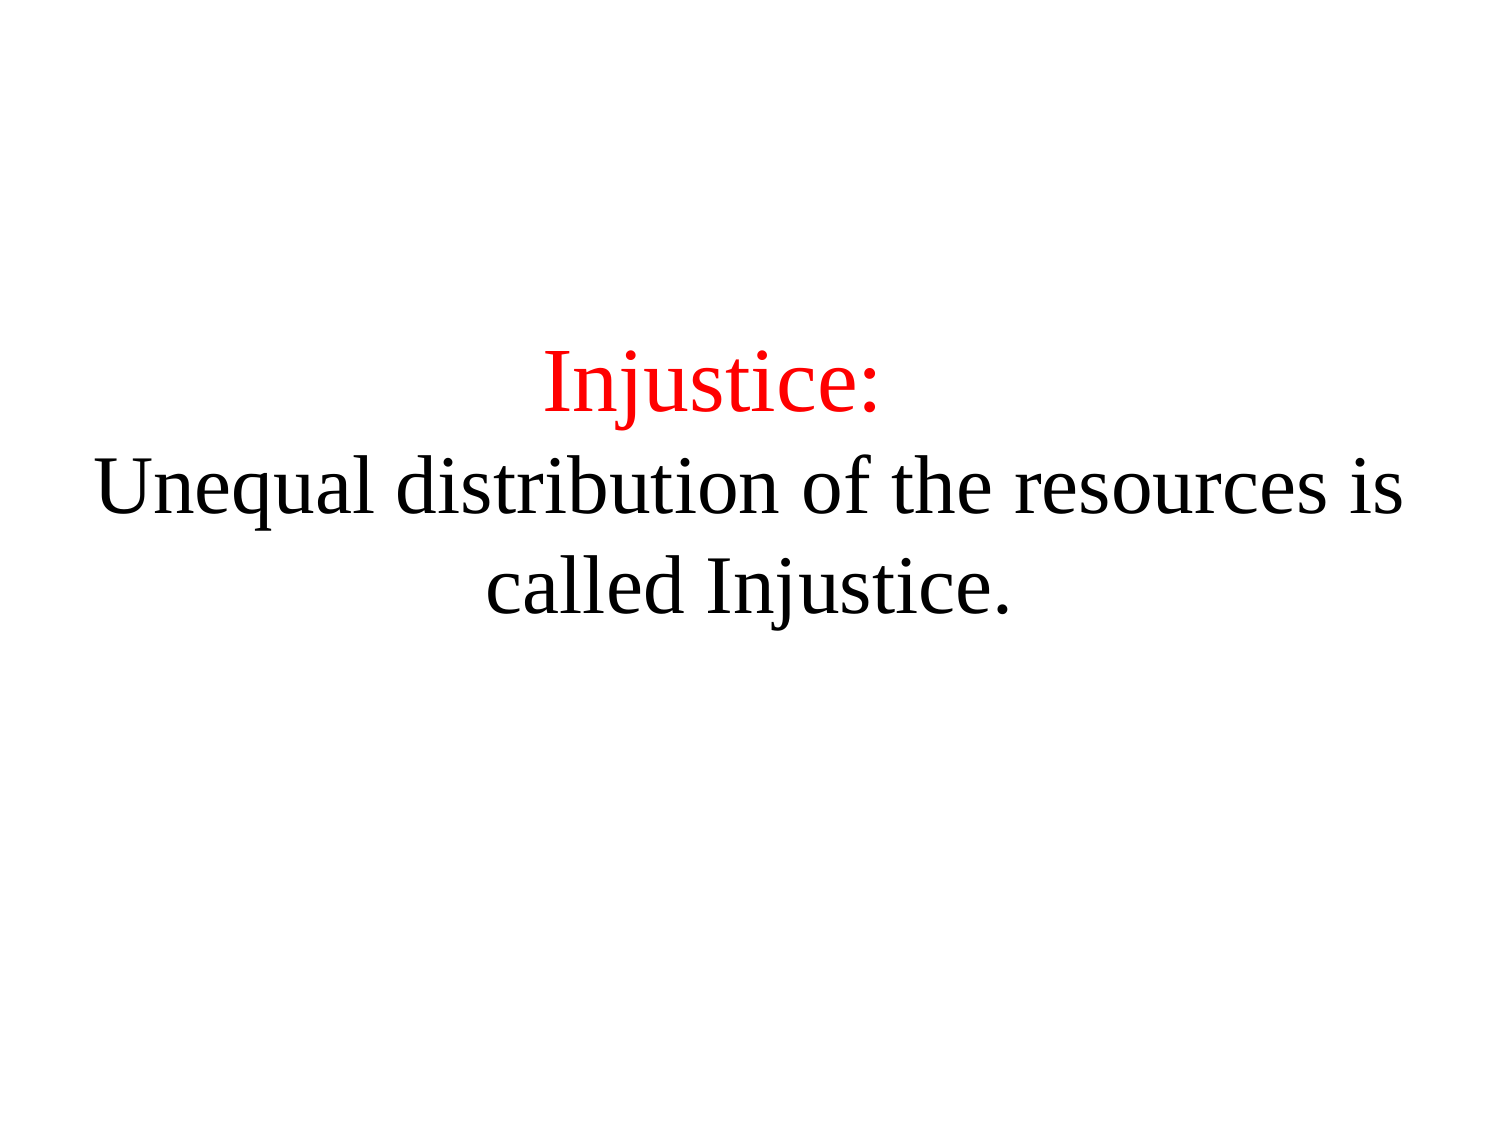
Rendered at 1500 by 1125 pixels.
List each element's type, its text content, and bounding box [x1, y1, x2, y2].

title Injustice: Unequal distribution of the resources is called Injustice. [75, 112, 1425, 938]
